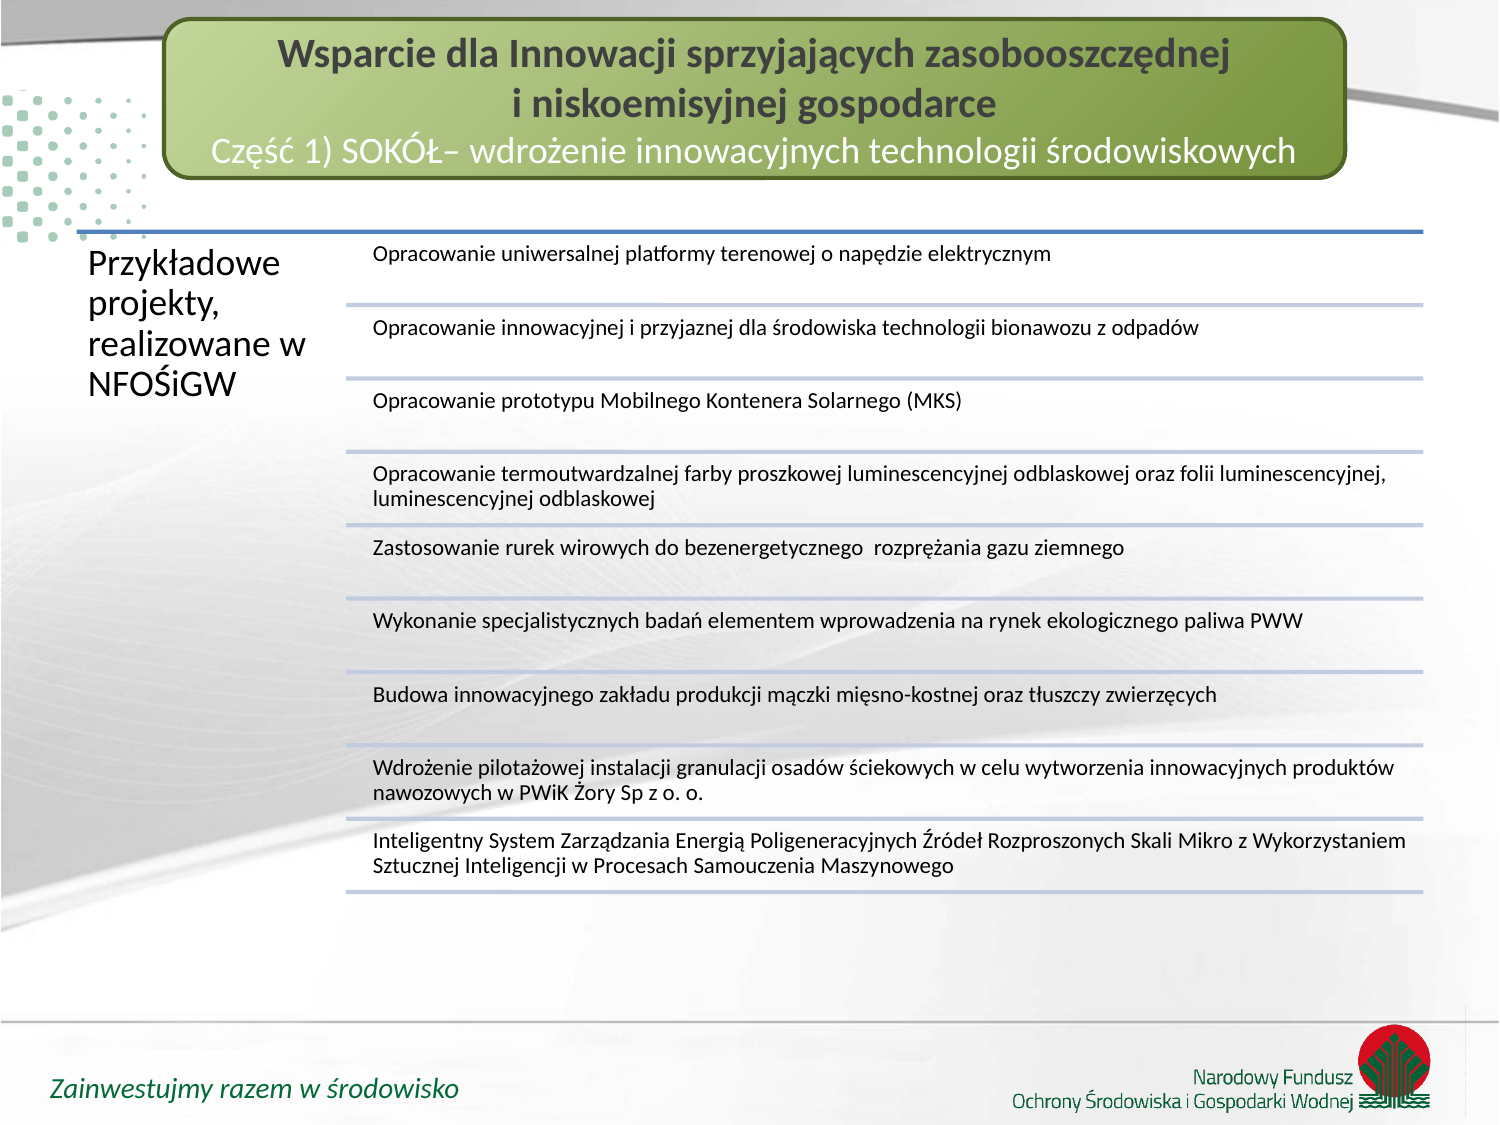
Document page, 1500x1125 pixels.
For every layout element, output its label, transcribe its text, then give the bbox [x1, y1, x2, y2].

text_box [76, 231, 1424, 897]
text_box Wsparcie dla Innowacji sprzyjających zasobooszczędnej i niskoemisyjnej gospodarce Część 1) SOKÓŁ– wdrożenie innowacyjnych technologii środowiskowych [161, 16, 1348, 181]
picture [0, 0, 1499, 1125]
